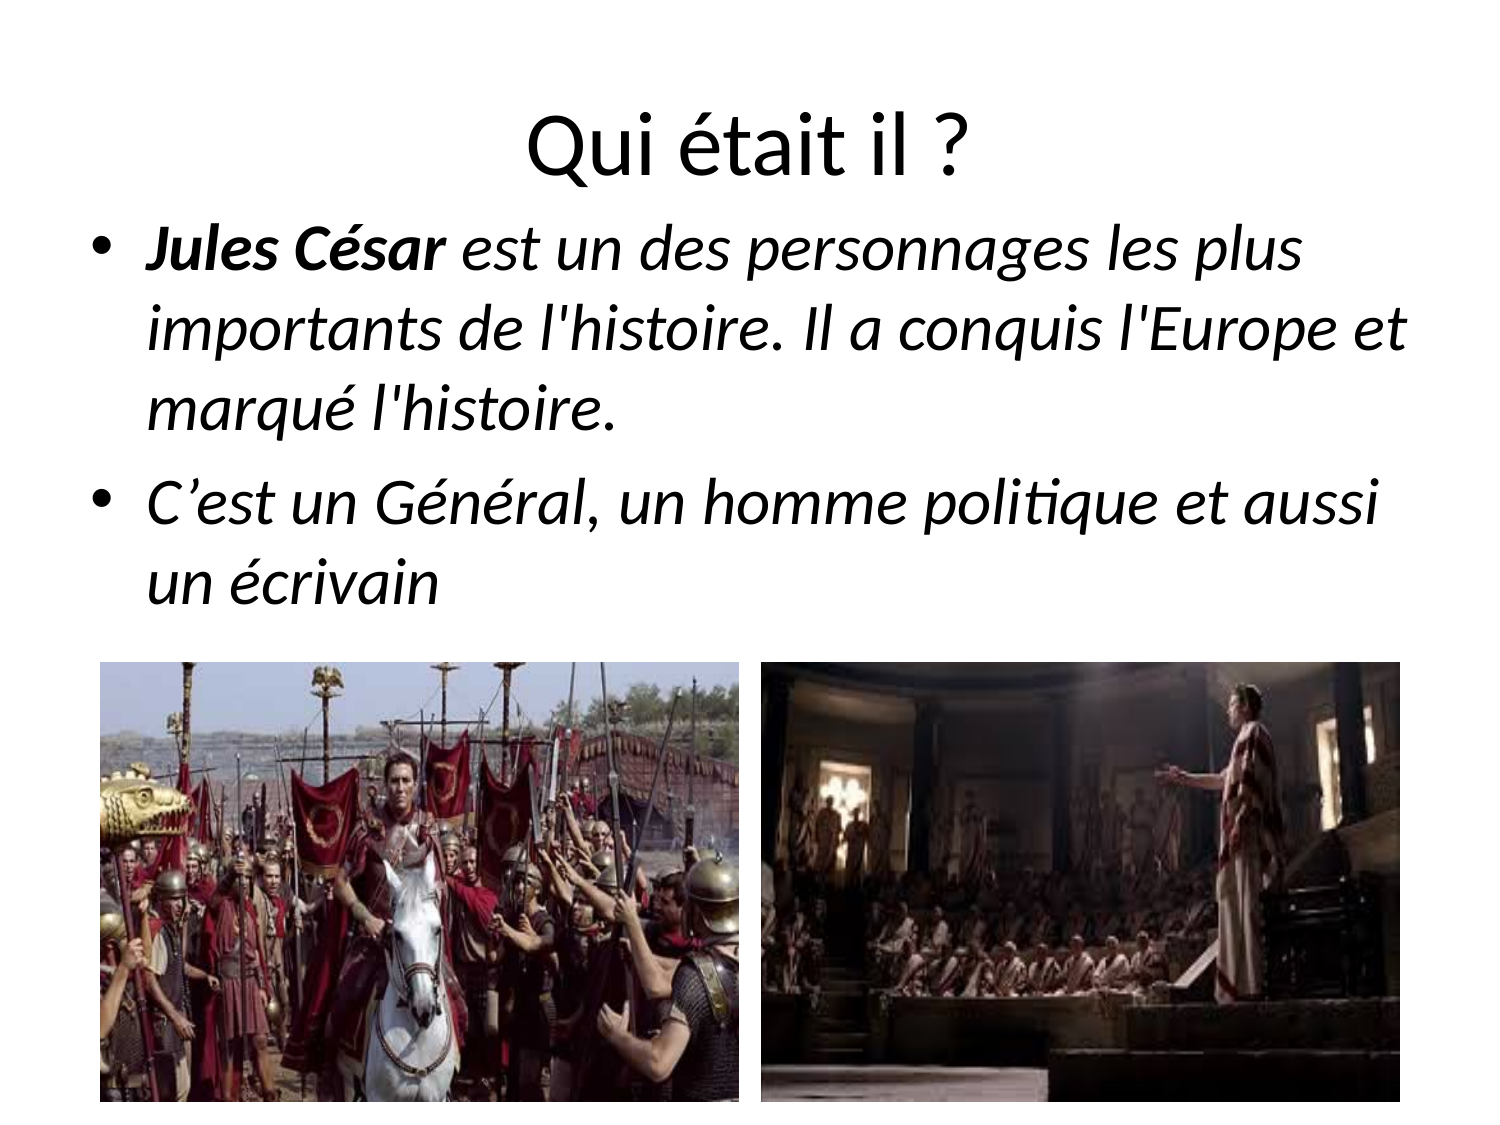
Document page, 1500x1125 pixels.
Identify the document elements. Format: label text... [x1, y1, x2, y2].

title Qui était il ? [75, 45, 1425, 196]
picture [100, 661, 739, 1102]
picture [761, 661, 1400, 1102]
list Jules César est un des personnages les plus importants de l'histoire. Il a conquis l'Europe et marqué l'histoire. C’est un Général, un homme politique et aussi un écrivain [75, 196, 1425, 939]
